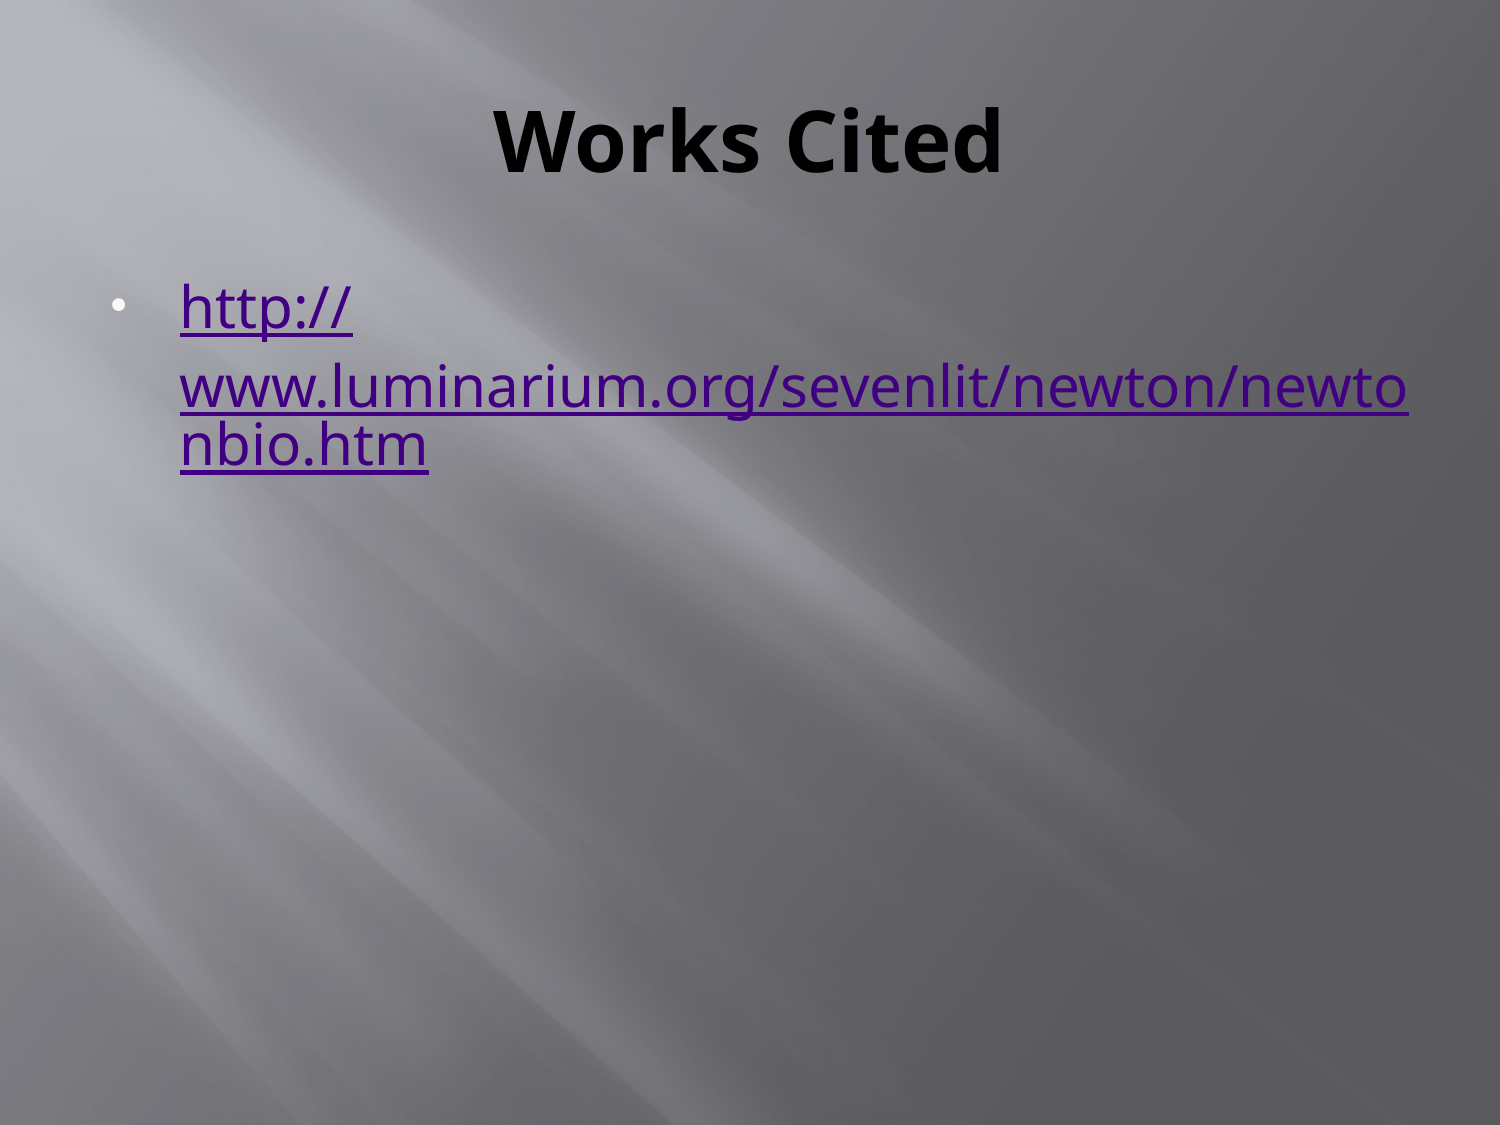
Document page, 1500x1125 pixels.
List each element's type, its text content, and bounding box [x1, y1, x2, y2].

title Works Cited [75, 45, 1425, 233]
list http://www.luminarium.org/sevenlit/newton/newtonbio.htm [75, 262, 1425, 1035]
